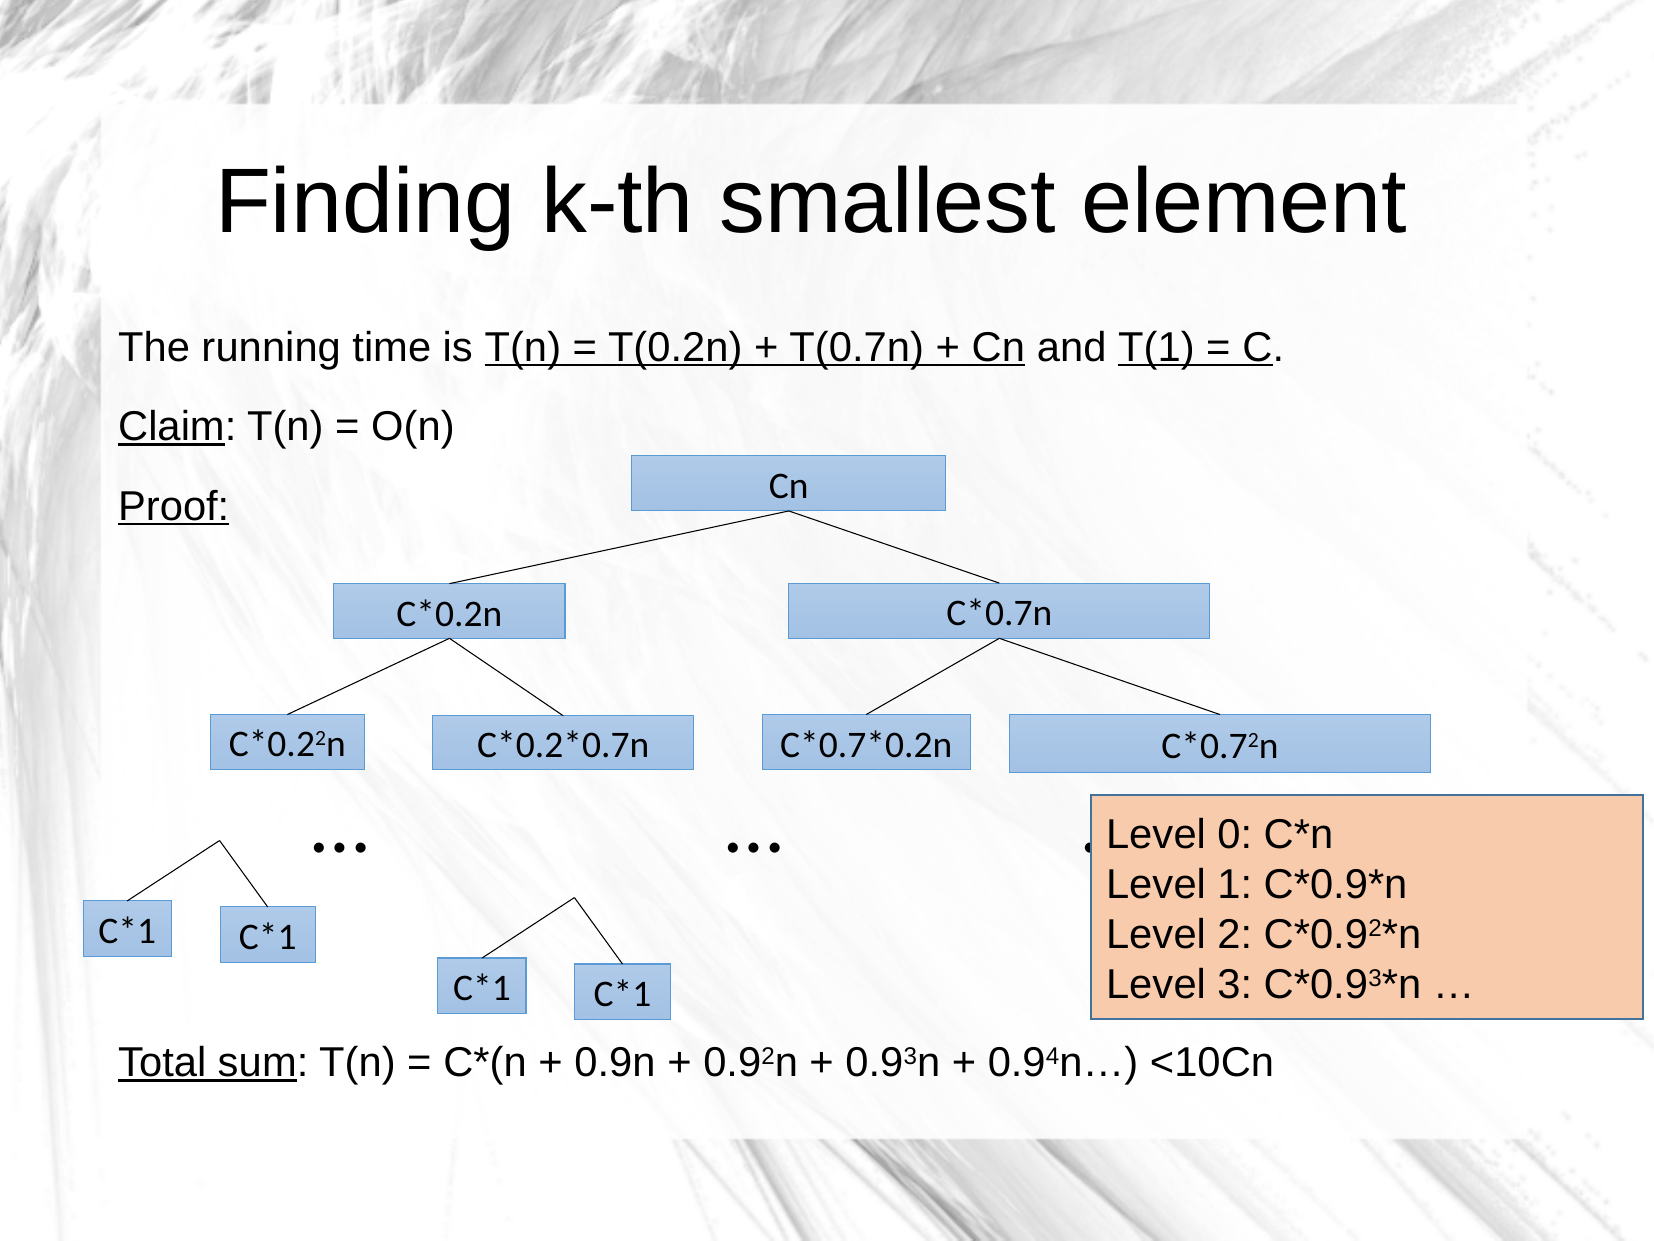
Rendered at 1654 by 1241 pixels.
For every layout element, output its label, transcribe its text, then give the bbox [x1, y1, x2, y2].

text_box … … …. [296, 773, 1370, 877]
text_box Level 0: C*n Level 1: C*0.9*n Level 2: C*0.92*n Level 3: C*0.93*n … [1091, 795, 1643, 1020]
text_box C*1 [437, 957, 527, 1014]
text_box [127, 840, 219, 901]
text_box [333, 510, 1210, 638]
text_box Cn [631, 455, 946, 510]
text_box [219, 840, 268, 907]
text_box C*1 [574, 963, 671, 1020]
title Finding k-th smallest element [118, 112, 1506, 281]
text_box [574, 897, 623, 965]
text_box C*1 [220, 906, 316, 963]
list The running time is T(n) = T(0.2n) + T(0.7n) + Cn and T(1) = C. Claim: T(n) = O(n) Proof: Total sum: T(n) = C*(n + 0.9n + 0.92n + 0.93n + 0.94n…) <10Cn [118, 319, 1571, 1102]
text_box C*1 [83, 900, 172, 957]
picture [0, 0, 1654, 1241]
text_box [481, 897, 574, 959]
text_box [210, 638, 1431, 773]
